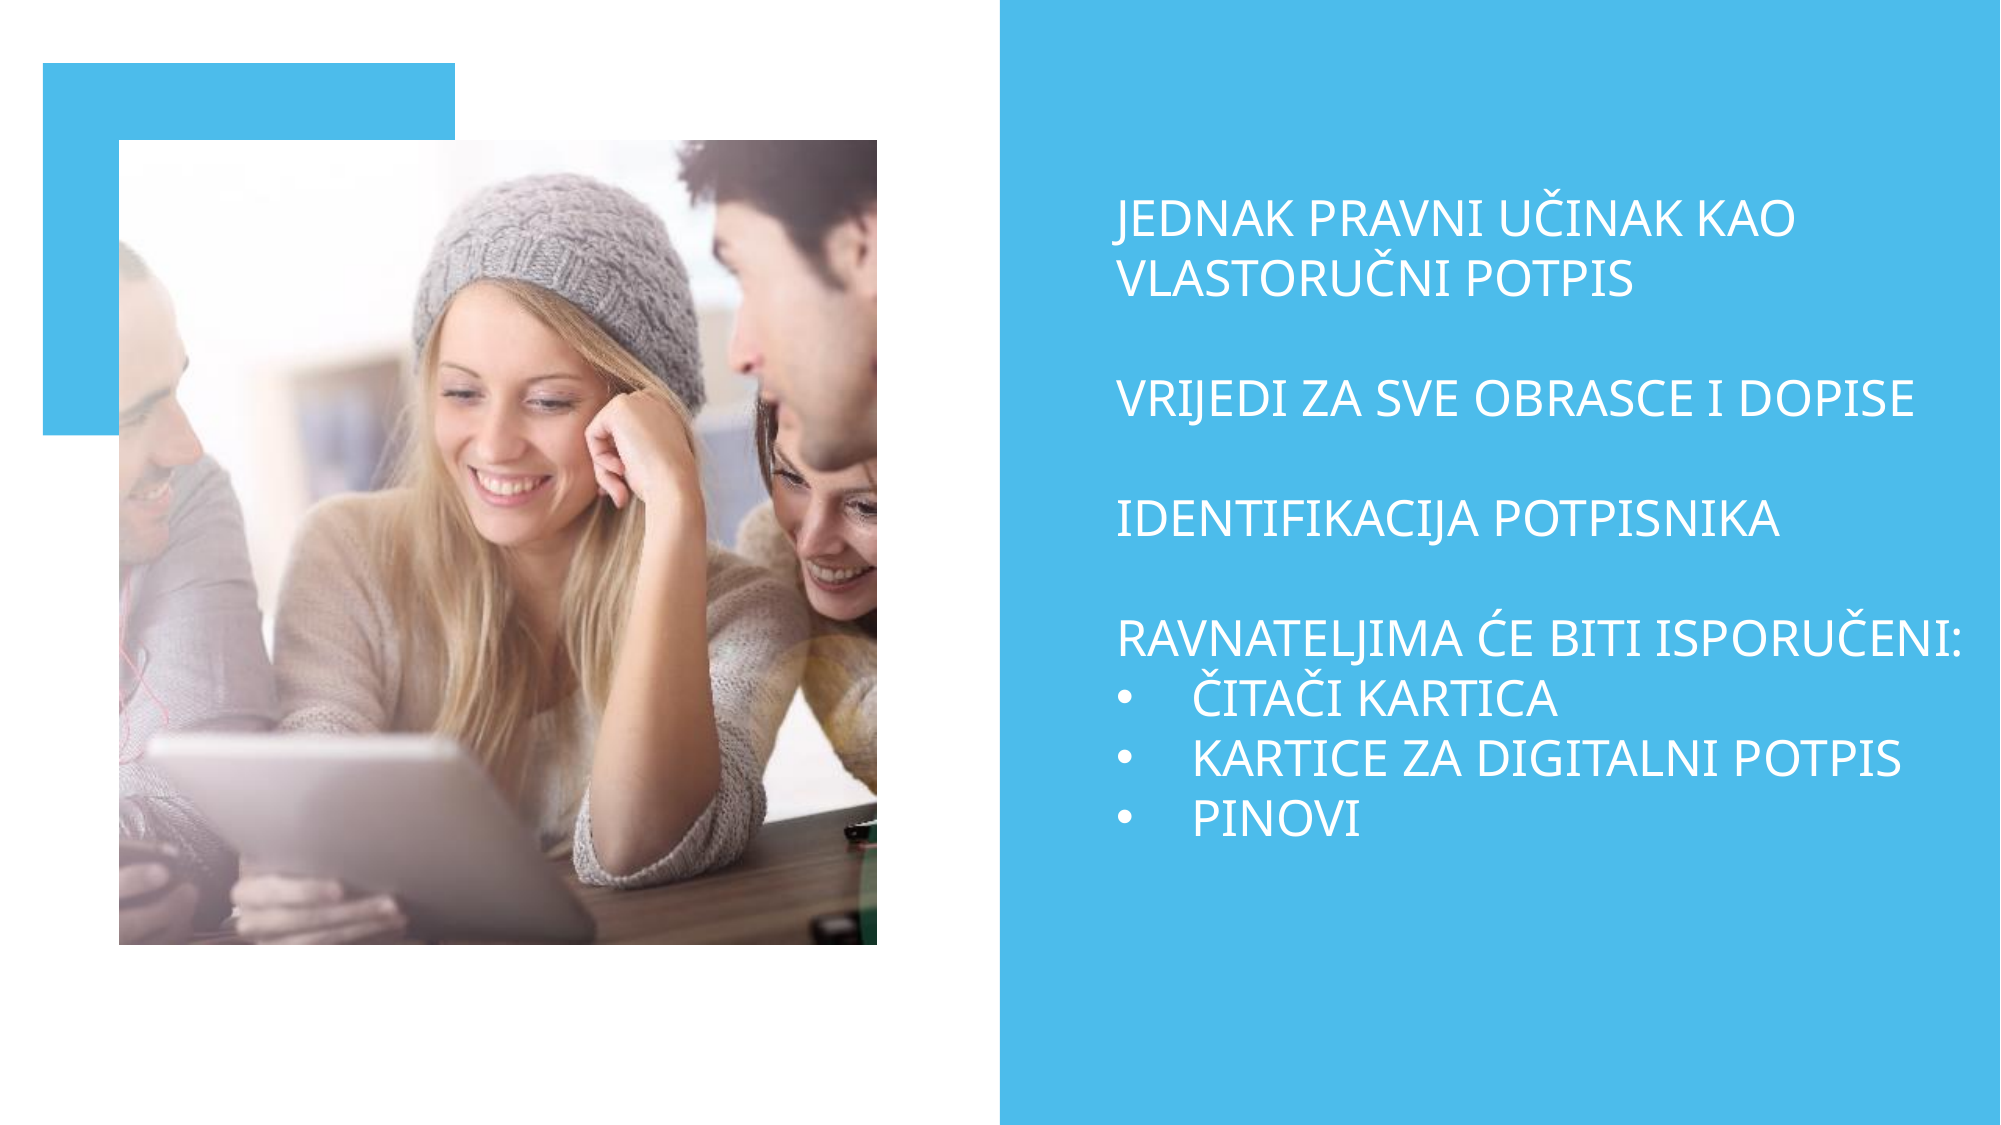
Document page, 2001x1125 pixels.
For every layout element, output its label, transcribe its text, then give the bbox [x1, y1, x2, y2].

text_box [42, 62, 456, 436]
picture [119, 140, 877, 945]
text_box [999, 0, 2000, 1125]
text_box JEDNAK PRAVNI UČINAK KAO VLASTORUČNI POTPIS VRIJEDI ZA SVE OBRASCE I DOPISE IDENTIFIKACIJA POTPISNIKA RAVNATELJIMA ĆE BITI ISPORUČENI: ČITAČI KARTICA KARTICE ZA DIGITALNI POTPIS PINOVI [1101, 109, 2000, 995]
